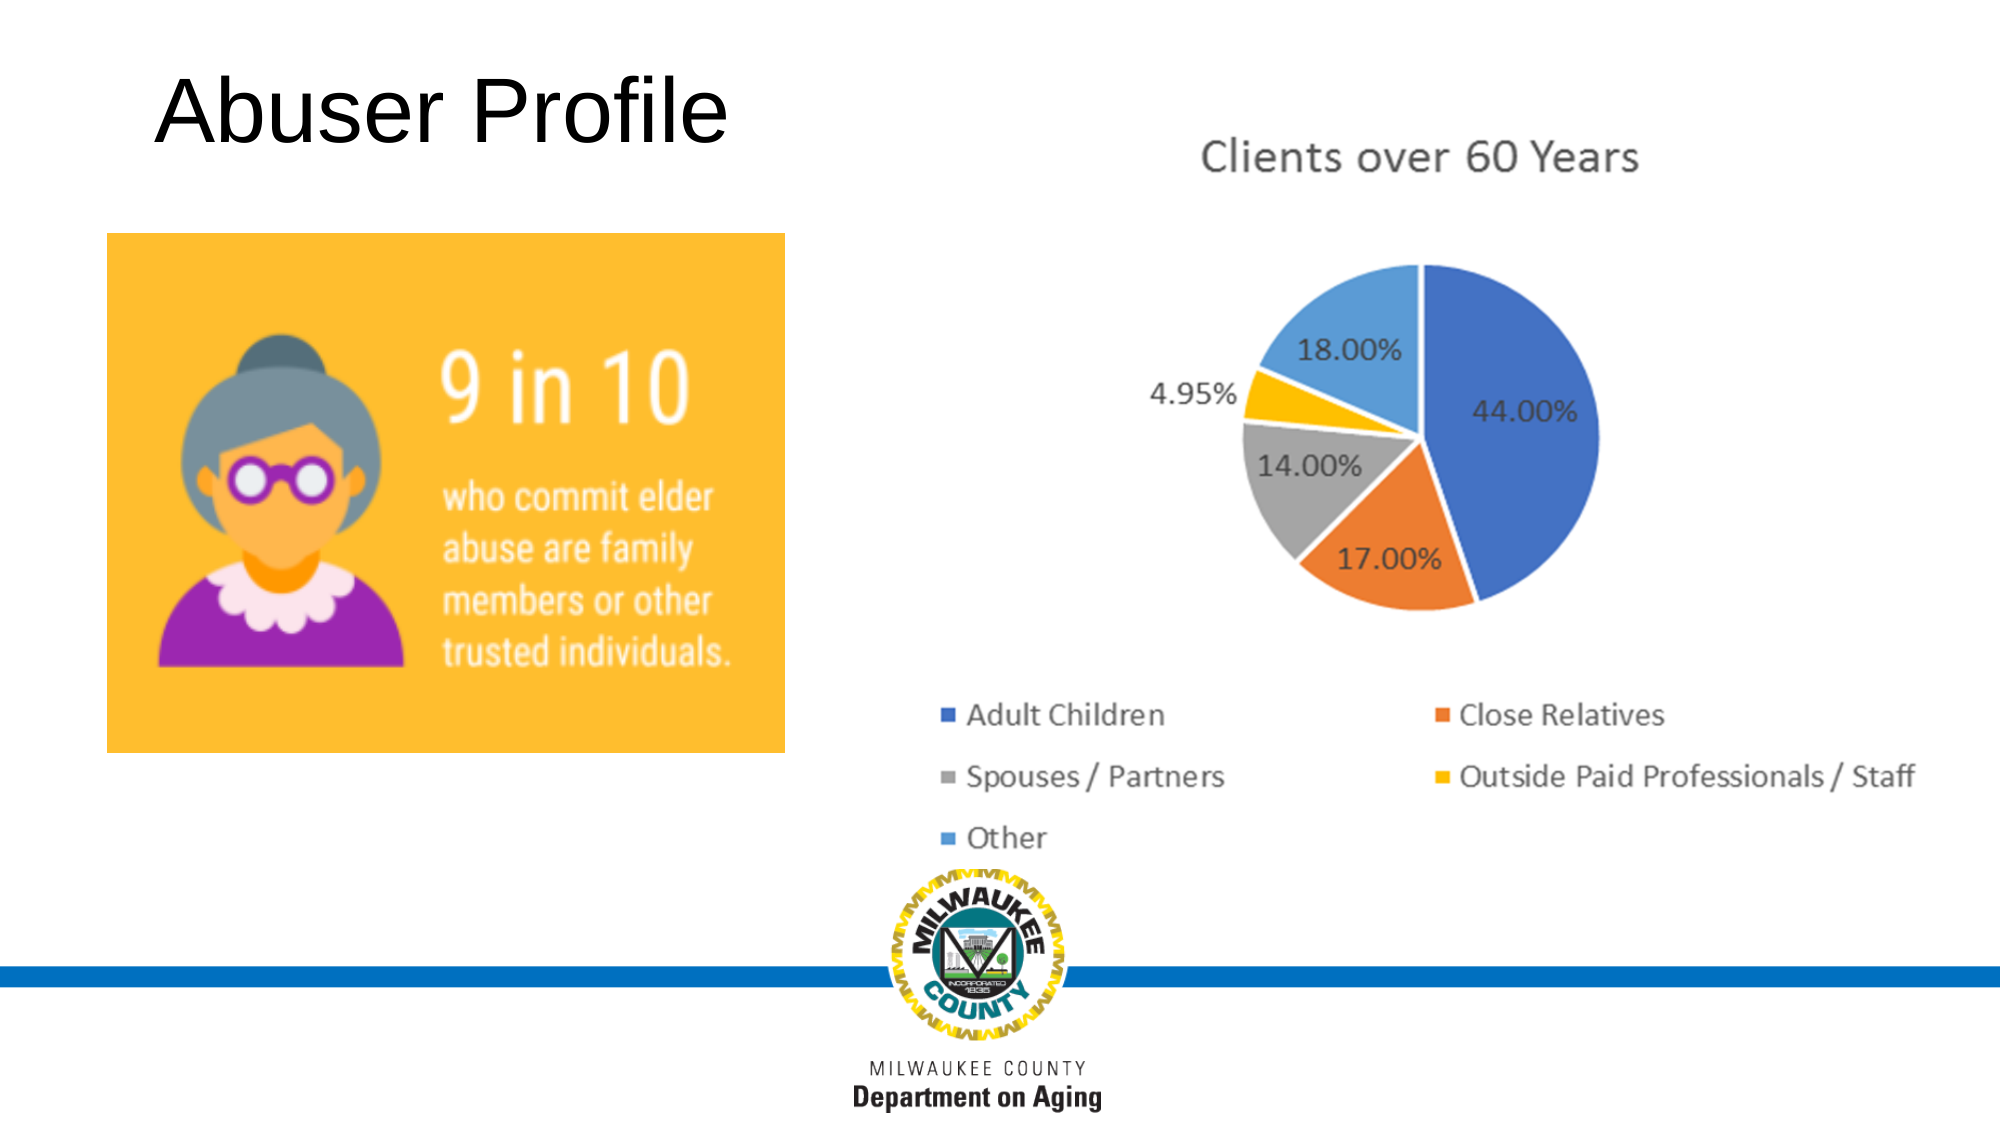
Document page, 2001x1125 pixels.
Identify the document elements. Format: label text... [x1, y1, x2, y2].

picture [854, 98, 1982, 1113]
picture [107, 233, 785, 754]
text_box Abuser Profile [140, 56, 1529, 234]
